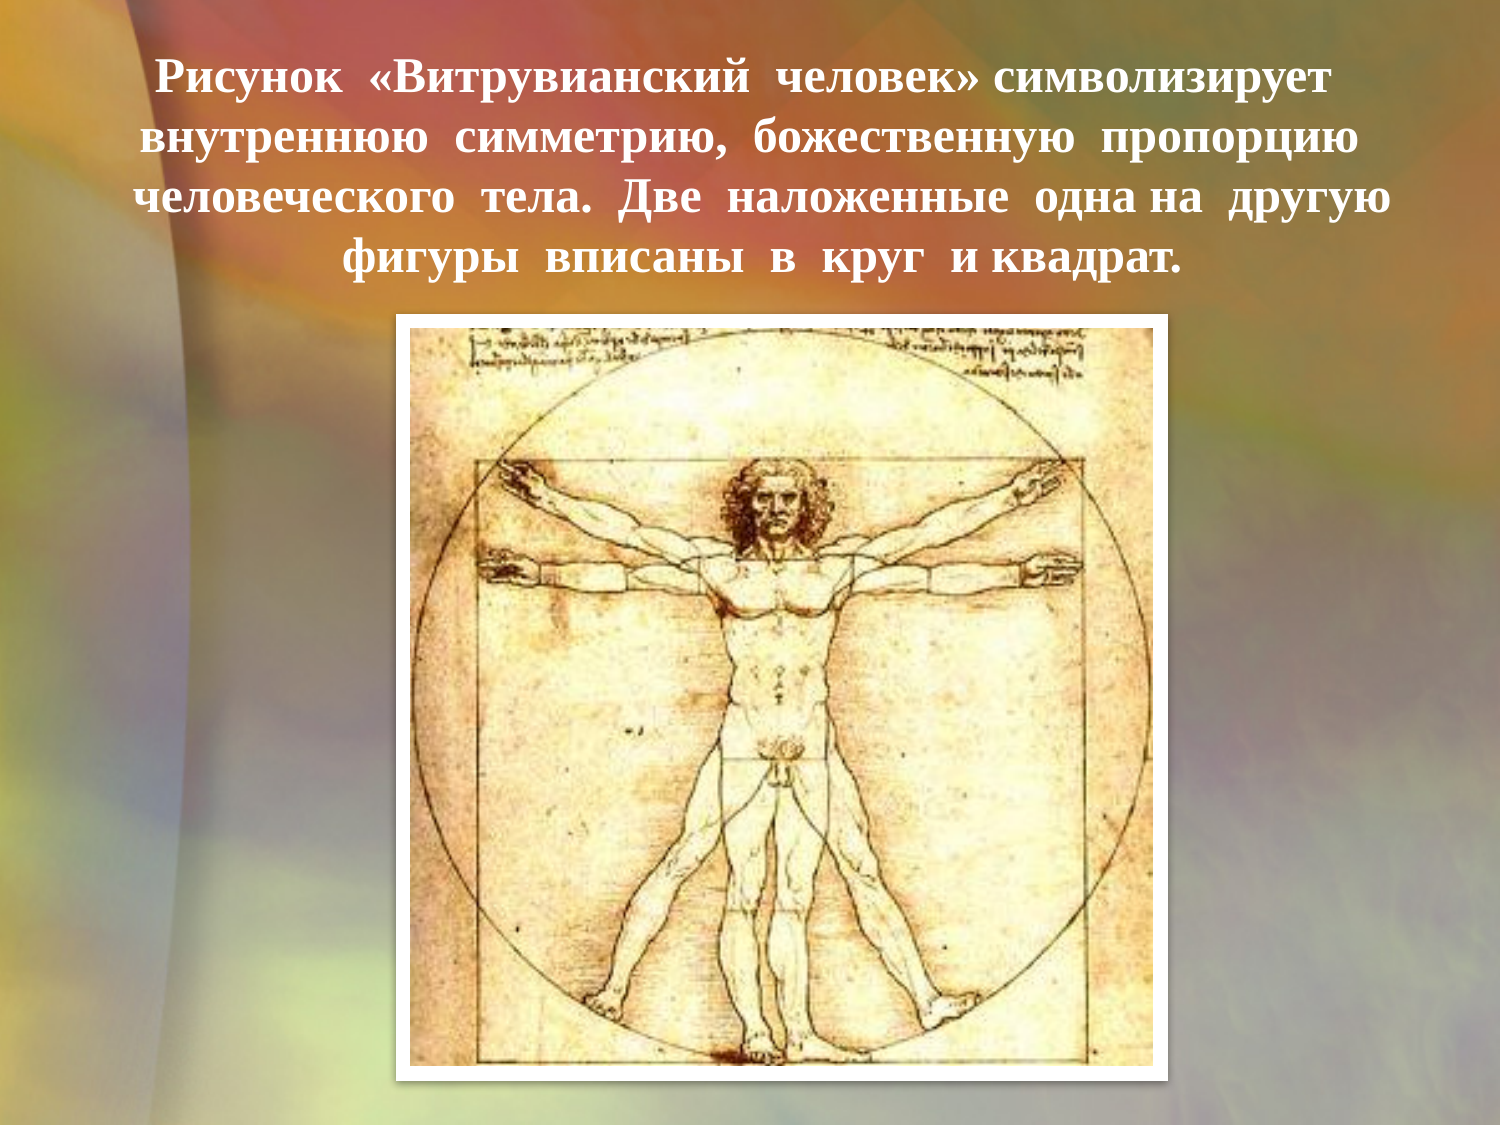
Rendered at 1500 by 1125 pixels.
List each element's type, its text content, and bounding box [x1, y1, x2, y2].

picture [0, 0, 1500, 1125]
text_box Рисунок «Витрувианский человек» символизирует внутреннюю симметрию, божественную пропорцию человеческого тела. Две наложенные одна на другую фигуры вписаны в круг и квадрат. [70, 35, 1442, 290]
